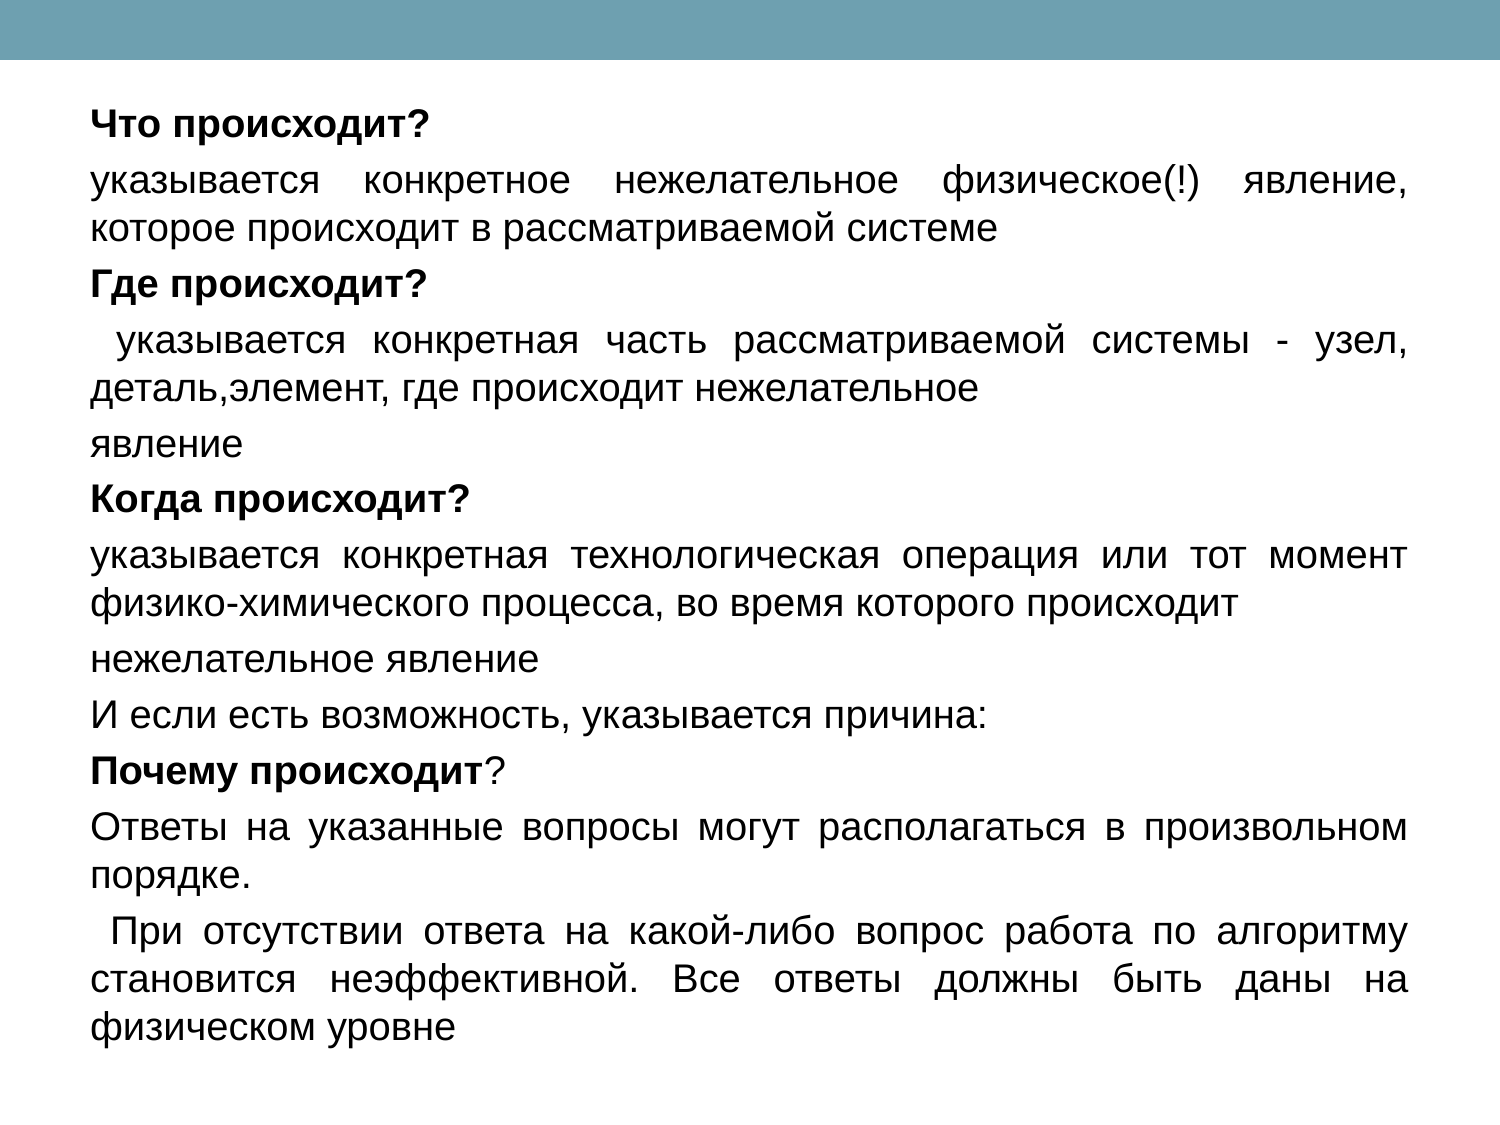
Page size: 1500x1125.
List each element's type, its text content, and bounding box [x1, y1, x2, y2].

list Что происходит? указывается конкретное нежелательное физическое(!) явление, которое происходит в рассматриваемой системе Где происходит? указывается конкретная часть рассматриваемой системы - узел, деталь,элемент, где происходит нежелательное явление Когда происходит? указывается конкретная технологическая операция или тот момент физико-химического процесса, во время которого происходит нежелательное явление И если есть возможность, указывается причина: Почему происходит? Ответы на указанные вопросы могут располагаться в произвольном порядке. При отсутствии ответа на какой-либо вопрос работа по алгоритму становится неэффективной. Все ответы должны быть даны на физическом уровне [75, 90, 1425, 1063]
